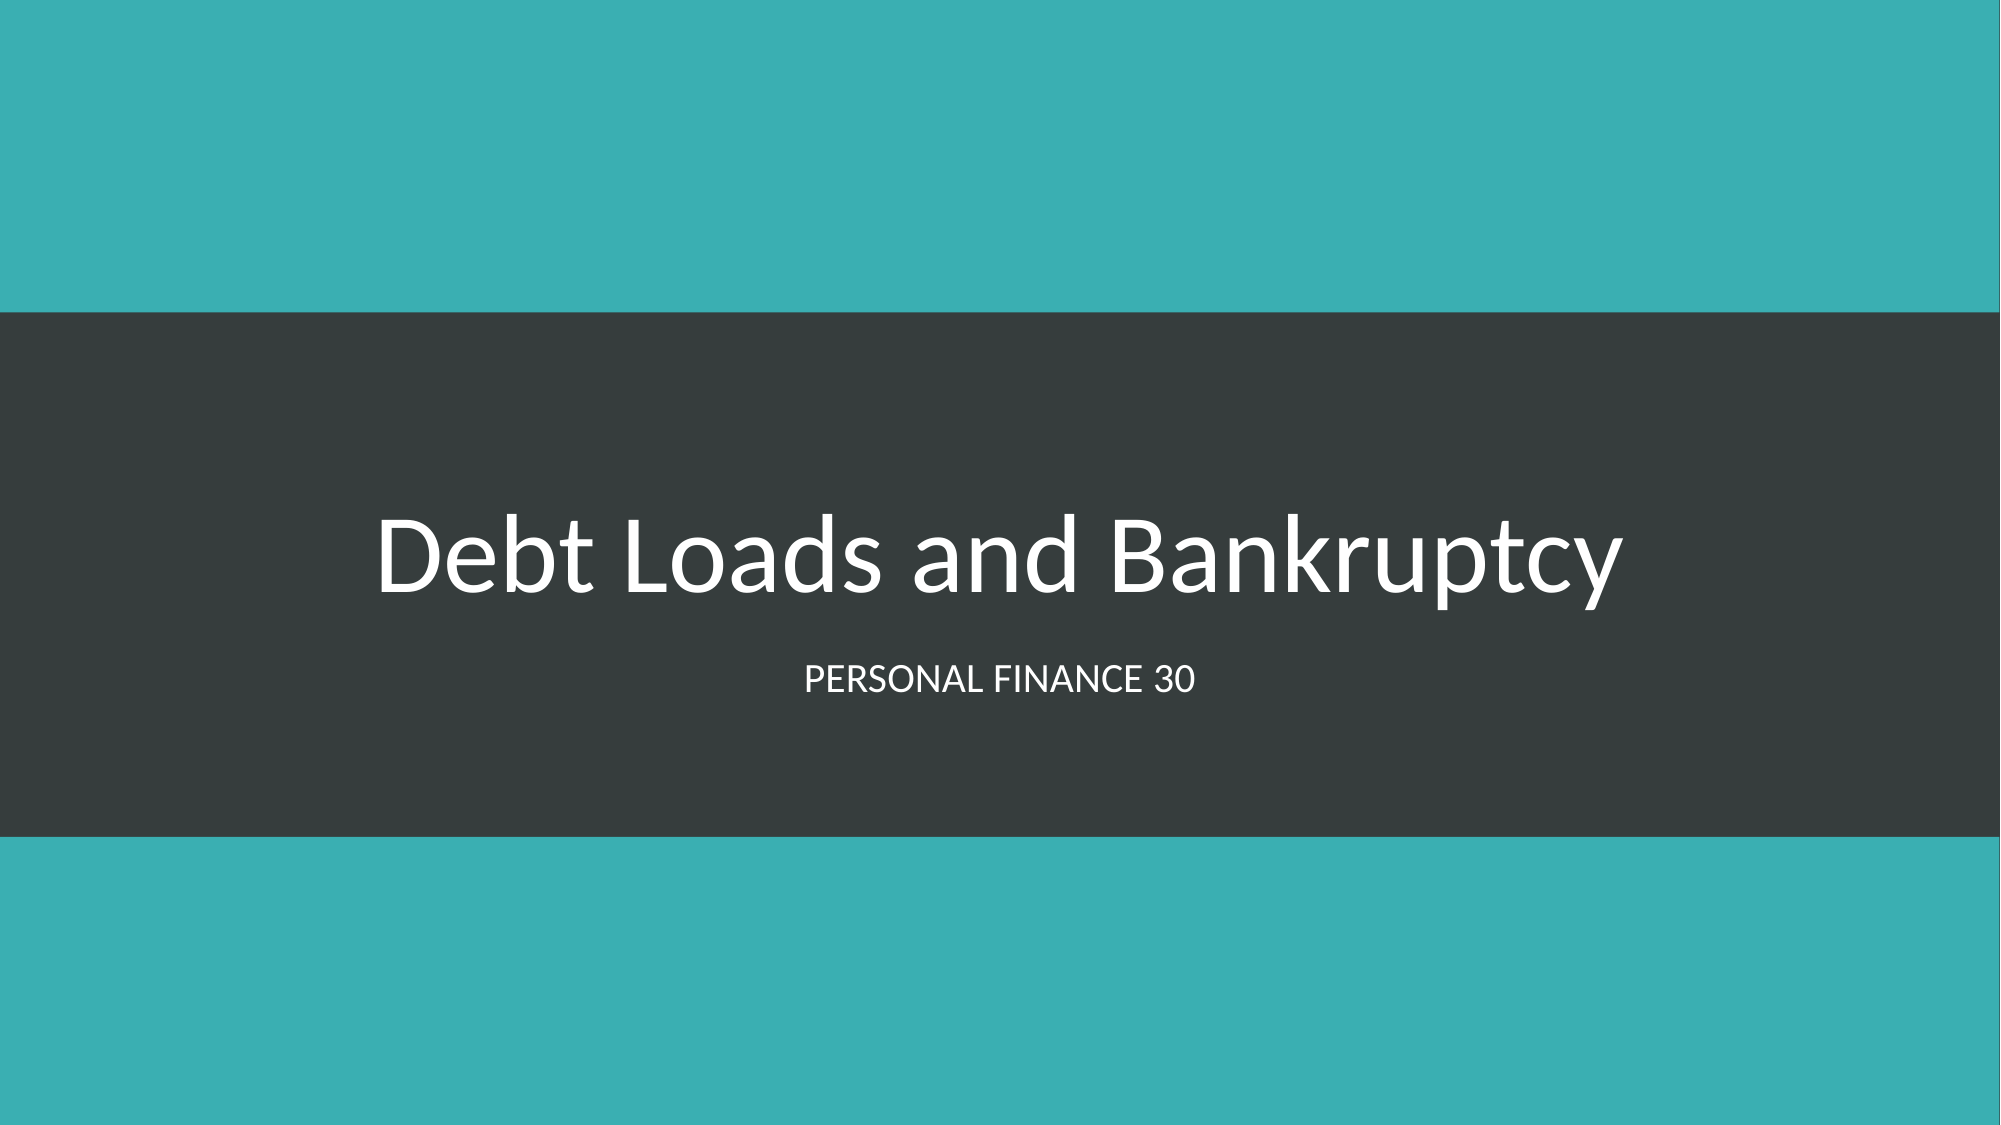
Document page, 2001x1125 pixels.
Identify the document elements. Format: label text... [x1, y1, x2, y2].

title Debt Loads and Bankruptcy [212, 375, 1788, 624]
subtitle Personal Finance 30 [212, 649, 1788, 800]
